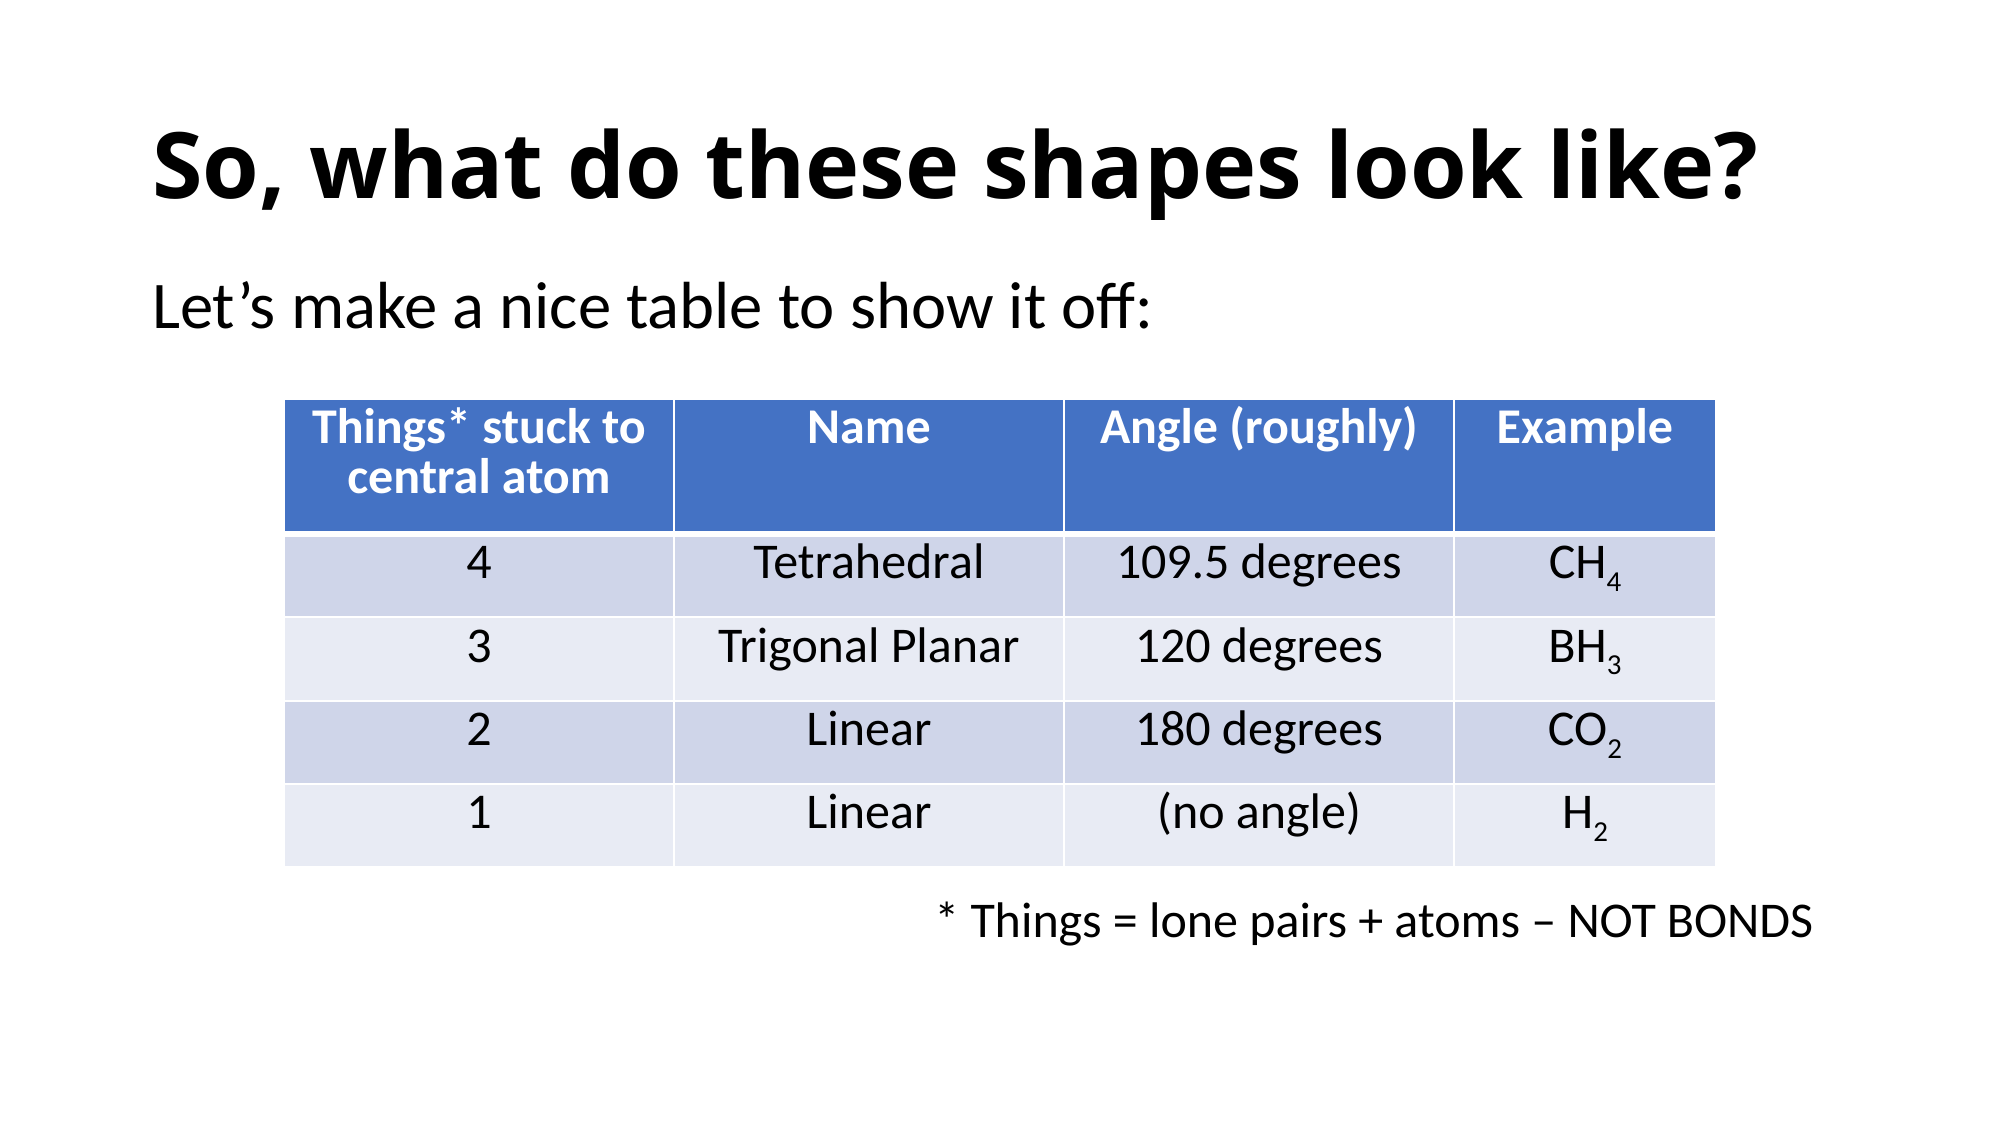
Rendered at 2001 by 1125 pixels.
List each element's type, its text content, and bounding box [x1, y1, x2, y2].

table_header Name [675, 400, 1063, 531]
table_cell 120 degrees [1065, 618, 1453, 700]
table_cell BH3 [1455, 618, 1715, 700]
table_header Example [1455, 400, 1715, 531]
table_cell Linear [675, 702, 1063, 783]
text_box Let’s make a nice table to show it off: [137, 254, 1619, 440]
table_cell 1 [285, 785, 673, 866]
table_cell H2 [1455, 785, 1715, 866]
table_header Things* stuck to central atom [285, 400, 673, 531]
title So, what do these shapes look like? [137, 59, 1863, 278]
table_cell 180 degrees [1065, 702, 1453, 783]
table_cell CO2 [1455, 702, 1715, 783]
text_box * Things = lone pairs + atoms – NOT BONDS [919, 879, 1893, 955]
table_cell 109.5 degrees [1065, 537, 1453, 616]
table_cell 2 [285, 702, 673, 783]
table_cell CH4 [1455, 537, 1715, 616]
table_cell (no angle) [1065, 785, 1453, 866]
table_cell Trigonal Planar [675, 618, 1063, 700]
table_cell Tetrahedral [675, 537, 1063, 616]
table_cell Linear [675, 785, 1063, 866]
table_cell 3 [285, 618, 673, 700]
table_cell 4 [285, 537, 673, 616]
table_header Angle (roughly) [1065, 400, 1453, 531]
